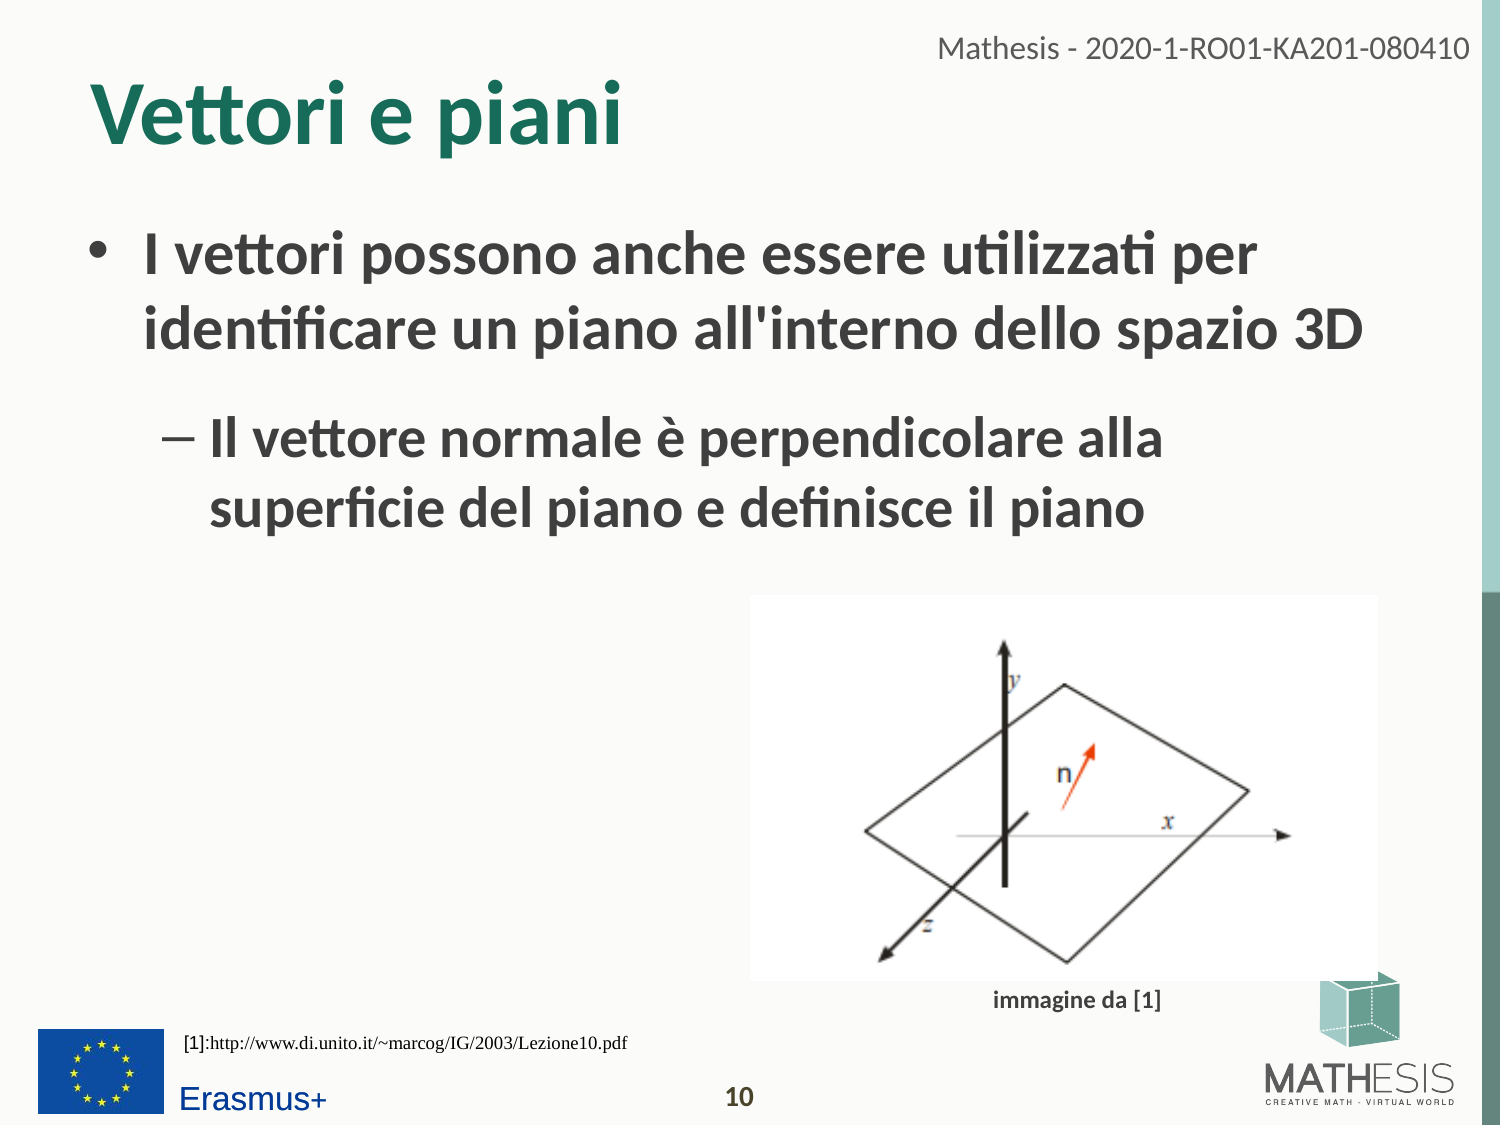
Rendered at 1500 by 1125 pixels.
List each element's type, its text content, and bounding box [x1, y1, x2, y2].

text_box [1]:http://www.di.unito.it/~marcog/IG/2003/Lezione10.pdf [168, 1019, 711, 1065]
text_box immagine da [1] [978, 989, 1272, 1059]
title Vettori e piani [75, 45, 1425, 233]
picture [749, 595, 1378, 981]
picture [38, 1029, 164, 1114]
list I vettori possono anche essere utilizzati per identificare un piano all'interno dello spazio 3D Il vettore normale è perpendicolare alla superficie del piano e definisce il piano [72, 204, 1423, 947]
